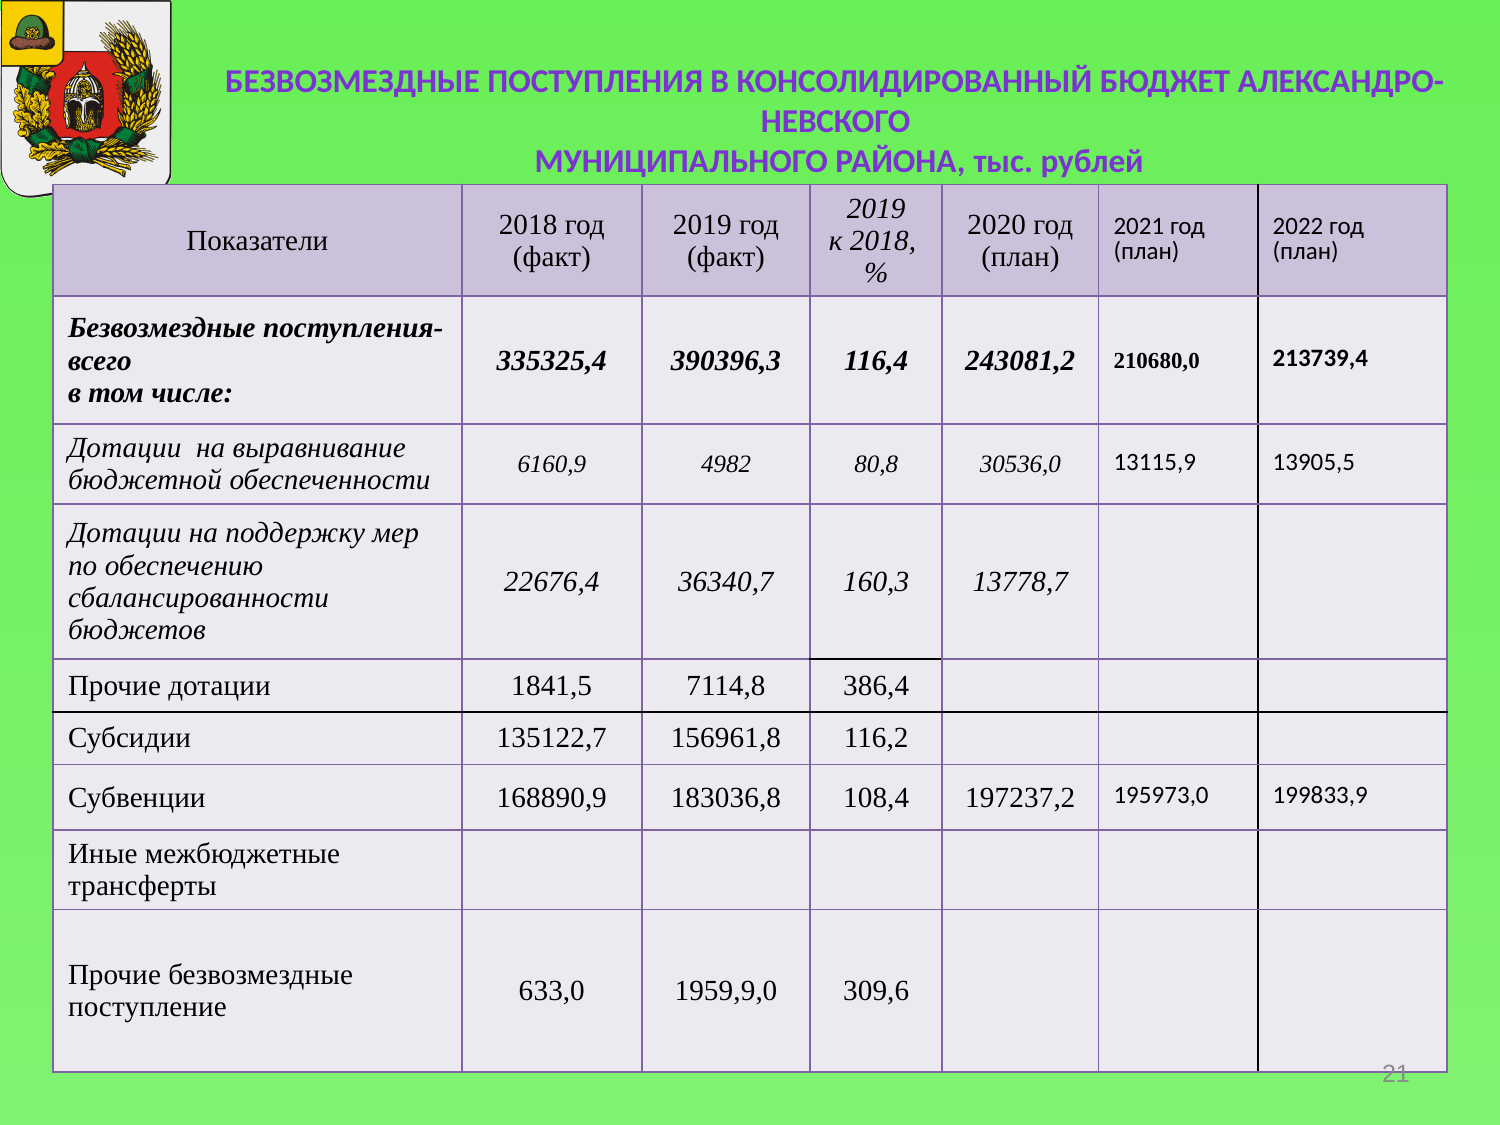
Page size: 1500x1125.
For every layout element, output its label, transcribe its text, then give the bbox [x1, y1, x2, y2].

table_cell 335325,4 [463, 297, 641, 423]
table_cell 633,0 [463, 910, 641, 1071]
table_cell Дотации на выравнивание бюджетной обеспеченности [54, 425, 461, 503]
slide_number 21 [1074, 1042, 1425, 1103]
table_cell [943, 910, 1098, 1071]
table_cell 135122,7 [463, 713, 641, 764]
table_header 2019 год (факт) [643, 185, 809, 295]
table_cell 195973,0 [1099, 765, 1257, 829]
table_cell [463, 831, 641, 909]
table_cell [643, 831, 809, 909]
table_cell 6160,9 [463, 425, 641, 503]
table_cell 116,4 [811, 297, 941, 423]
table_cell [0, 214, 52, 218]
table_cell [1259, 831, 1446, 909]
table_cell 213739,4 [1259, 297, 1446, 423]
table_cell 36340,7 [643, 505, 809, 658]
table_cell Прочие безвозмездные поступление [54, 910, 461, 1071]
table_cell [1099, 505, 1257, 658]
table_header 2018 год (факт) [463, 185, 641, 295]
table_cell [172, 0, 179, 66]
table_cell 1841,5 [463, 660, 641, 711]
table_cell 80,8 [811, 425, 941, 503]
table_cell 183036,8 [643, 765, 809, 829]
table_cell [1099, 713, 1257, 764]
table_cell 1959,9,0 [643, 910, 809, 1071]
table_cell 210680,0 [1099, 297, 1257, 423]
table_cell [1099, 660, 1257, 711]
table_cell 116,2 [811, 713, 941, 764]
table_cell 13778,7 [943, 505, 1098, 658]
table_cell [943, 660, 1098, 711]
table_cell 243081,2 [943, 297, 1098, 423]
table_cell [1259, 713, 1446, 764]
table_header 2020 год (план) [943, 185, 1098, 295]
table_header 2019 к 2018, % [811, 185, 941, 295]
table_cell 13905,5 [1259, 425, 1446, 503]
table_cell Иные межбюджетные трансферты [54, 831, 461, 909]
table_cell 390396,3 [643, 297, 809, 423]
table_cell 13115,9 [1099, 425, 1257, 503]
table_cell [1099, 831, 1257, 909]
table_cell [1259, 660, 1446, 711]
table_cell [1259, 505, 1446, 658]
table_header 2022 год (план) [1259, 185, 1446, 295]
table_cell 108,4 [811, 765, 941, 829]
table_cell 7114,8 [643, 660, 809, 711]
picture [0, 0, 172, 208]
table_cell [811, 831, 941, 909]
table_cell [1259, 910, 1446, 1071]
table_cell [943, 831, 1098, 909]
table_cell 160,3 [811, 505, 941, 658]
table_cell 4982 [643, 425, 809, 503]
table_cell Прочие дотации [54, 660, 461, 711]
table_cell 22676,4 [463, 505, 641, 658]
table_cell Безвозмездные поступления- всего в том числе: [54, 297, 461, 423]
table_cell 197237,2 [943, 765, 1098, 829]
table_header Показатели [54, 185, 461, 295]
table_header 2021 год (план) [1099, 185, 1257, 295]
table_cell Субвенции [54, 765, 461, 829]
table_cell [1099, 910, 1257, 1042]
table_cell 199833,9 [1259, 765, 1446, 829]
table_cell Дотации на поддержку мер по обеспечению сбалансированности бюджетов [54, 505, 461, 658]
table_cell Субсидии [54, 713, 461, 764]
table_cell 309,6 [811, 910, 941, 1071]
table_cell [943, 713, 1098, 764]
text_box БЕЗВОЗМЕЗДНЫЕ ПОСТУПЛЕНИЯ В КОНСОЛИДИРОВАННЫЙ БЮДЖЕТ АЛЕКСАНДРО-НЕВСКОГО муниципального района, тыс. рублей [176, 66, 1500, 173]
table_cell 168890,9 [463, 765, 641, 829]
table_cell 30536,0 [943, 425, 1098, 503]
table_cell 386,4 [811, 660, 941, 711]
table_cell 156961,8 [643, 713, 809, 764]
